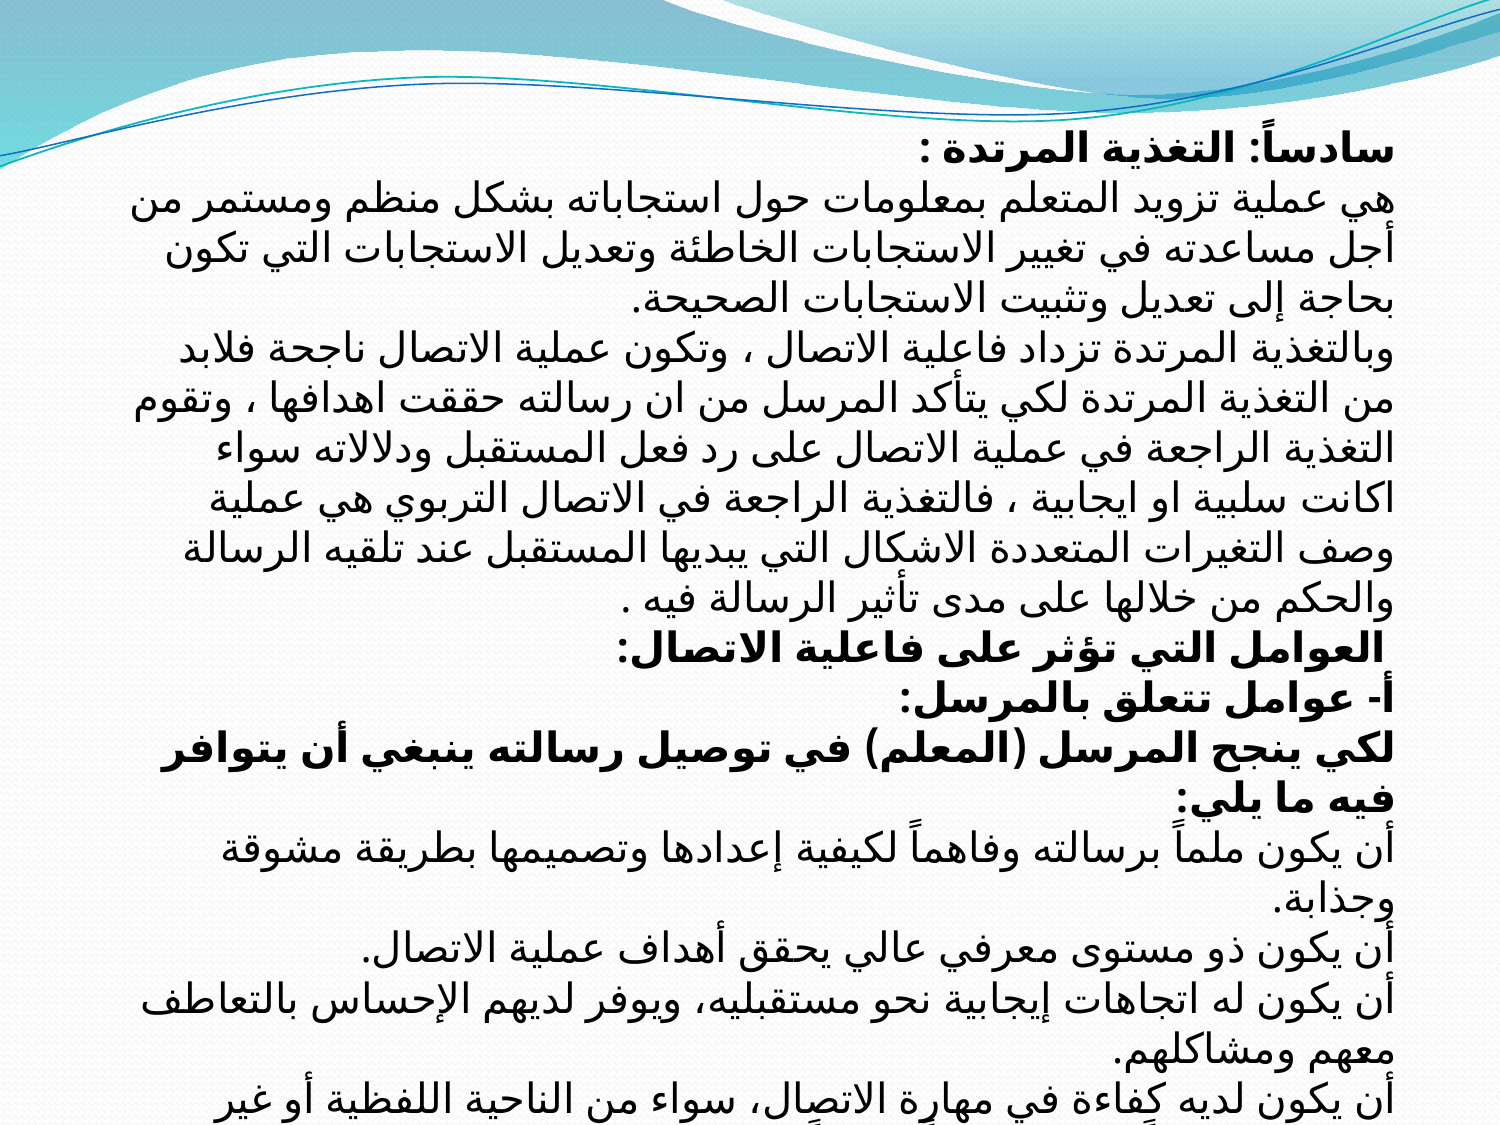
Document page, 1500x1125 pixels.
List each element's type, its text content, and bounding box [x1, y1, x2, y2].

text_box سادساً: التغذية المرتدة : هي عملية تزويد المتعلم بمعلومات حول استجاباته بشكل منظم ومستمر من أجل مساعدته في تغيير الاستجابات الخاطئة وتعديل الاستجابات التي تكون بحاجة إلى تعديل وتثبيت الاستجابات الصحيحة. وبالتغذية المرتدة تزداد فاعلية الاتصال ، وتكون عملية الاتصال ناجحة فلابد من التغذية المرتدة لكي يتأكد المرسل من ان رسالته حققت اهدافها ، وتقوم التغذية الراجعة في عملية الاتصال على رد فعل المستقبل ودلالاته سواء اكانت سلبية او ايجابية ، فالتغذية الراجعة في الاتصال التربوي هي عملية وصف التغيرات المتعددة الاشكال التي يبديها المستقبل عند تلقيه الرسالة والحكم من خلالها على مدى تأثير الرسالة فيه . العوامل التي تؤثر على فاعلية الاتصال: أ- عوامل تتعلق بالمرسل: لكي ينجح المرسل (المعلم) في توصيل رسالته ينبغي أن يتوافر فيه ما يلي: أن يكون ملماً برسالته وفاهماً لكيفية إعدادها وتصميمها بطريقة مشوقة وجذابة. أن يكون ذو مستوى معرفي عالي يحقق أهداف عملية الاتصال. أن يكون له اتجاهات إيجابية نحو مستقبليه، ويوفر لديهم الإحساس بالتعاطف معهم ومشاكلهم. أن يكون لديه كفاءة في مهارة الاتصال، سواء من الناحية اللفظية أو غير اللفظية. فكثيراً ما نجد معلماً ممتازاً في المادة العلمية ولكن ليس له القدرة على مواجهة التلاميذ. أن يكون ملماً بعناصر الاتصال، وفاهماً لمدى تأثير كل منهما على توصيل رسالته. [100, 113, 1412, 1125]
